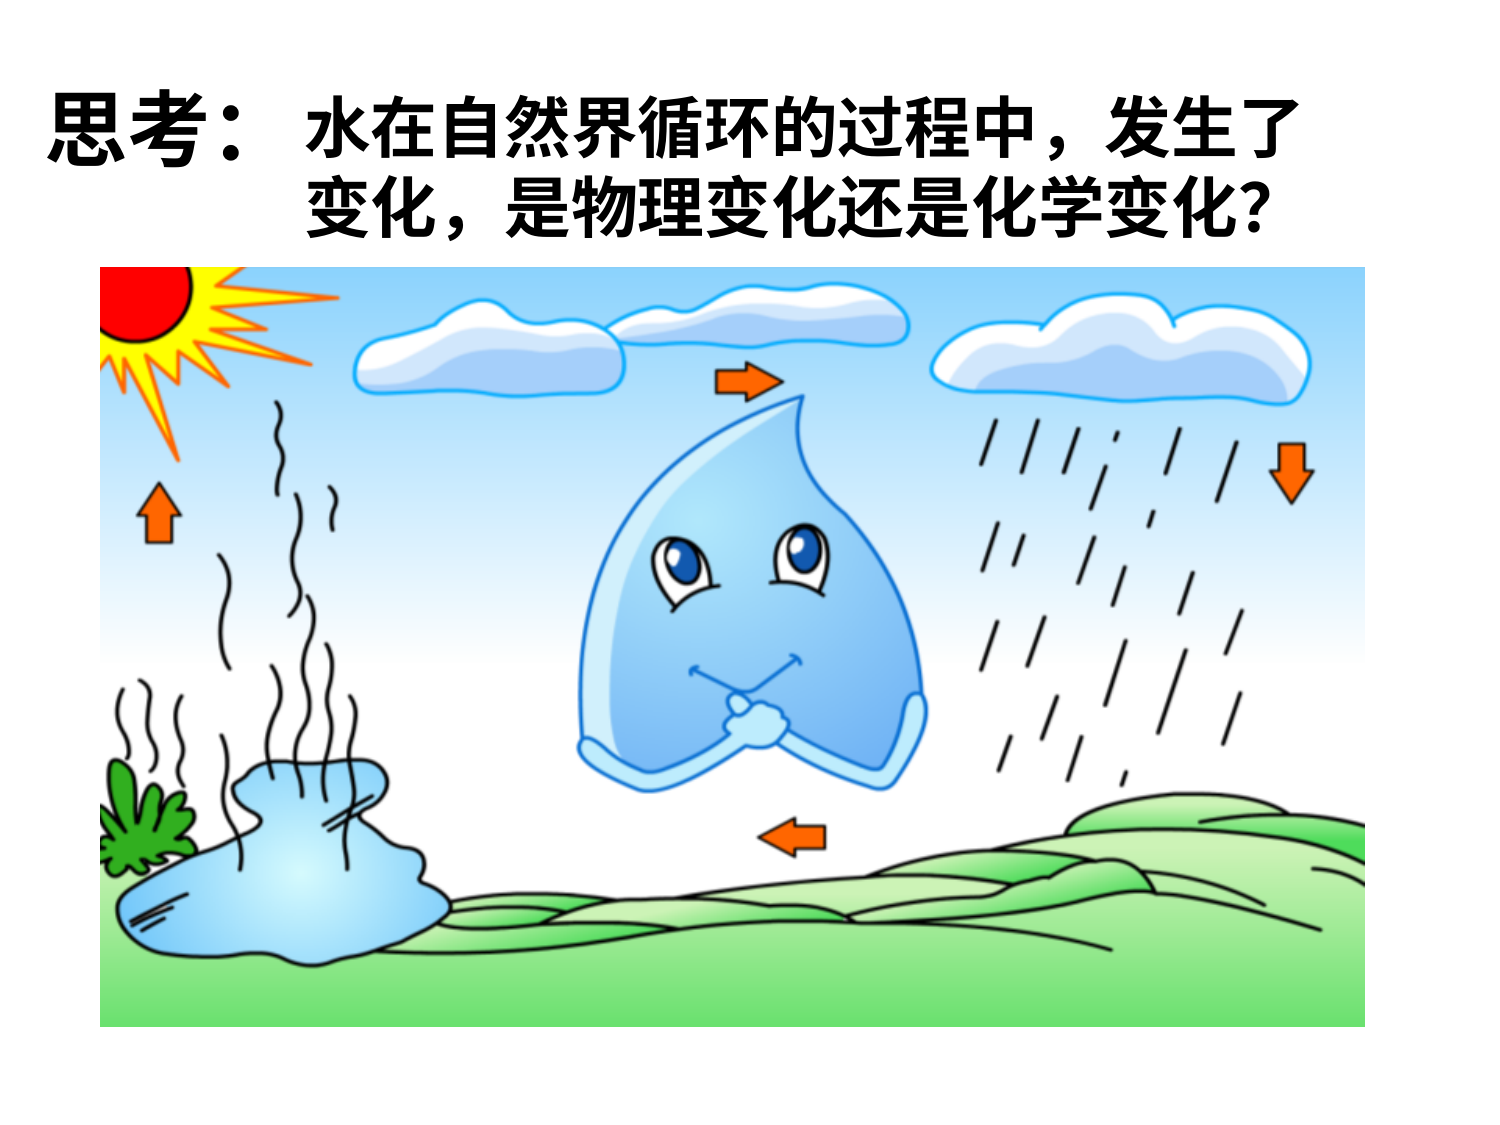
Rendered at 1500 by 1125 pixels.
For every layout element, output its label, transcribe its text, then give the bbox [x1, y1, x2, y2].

text_box 水在自然界循环的过程中，发生了变化，是物理变化还是化学变化？ [289, 78, 1365, 253]
text_box 思考： [29, 69, 325, 185]
picture [100, 266, 1365, 1027]
